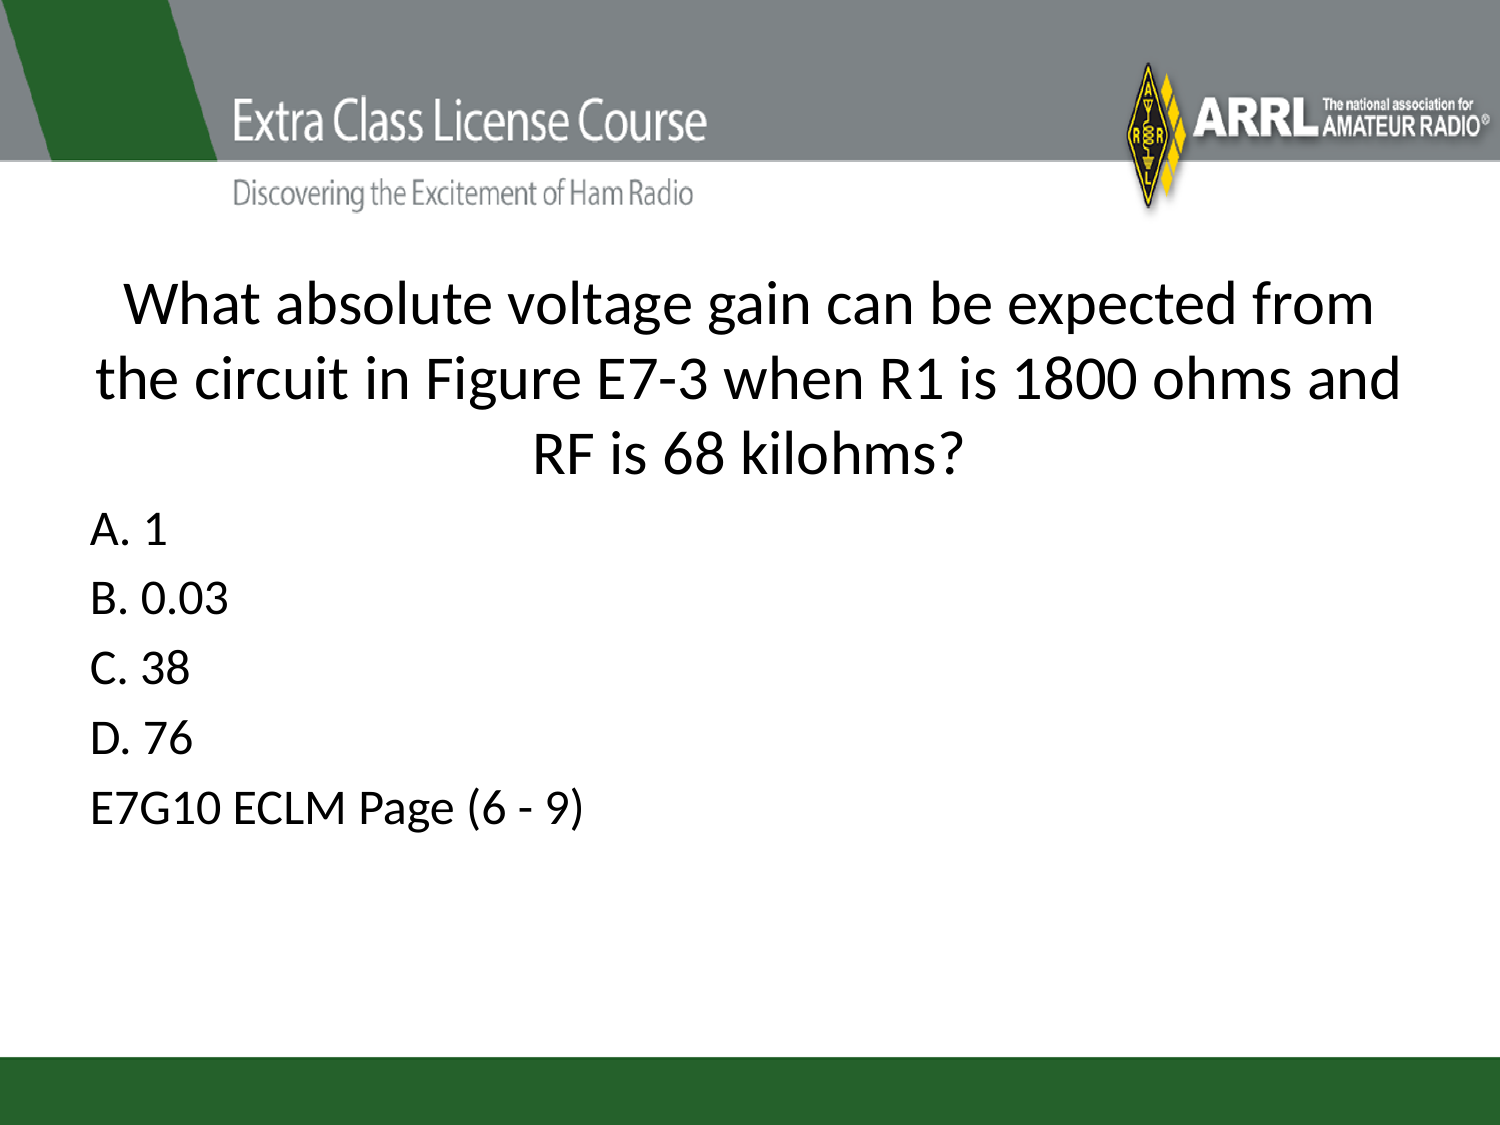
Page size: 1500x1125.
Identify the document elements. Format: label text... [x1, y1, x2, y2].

title What absolute voltage gain can be expected from the circuit in Figure E7-3 when R1 is 1800 ohms and RF is 68 kilohms? [75, 254, 1425, 435]
list A. 1 B. 0.03 C. 38 D. 76 E7G10 ECLM Page (6 - 9) [75, 487, 1425, 1005]
picture [0, 0, 1500, 1125]
